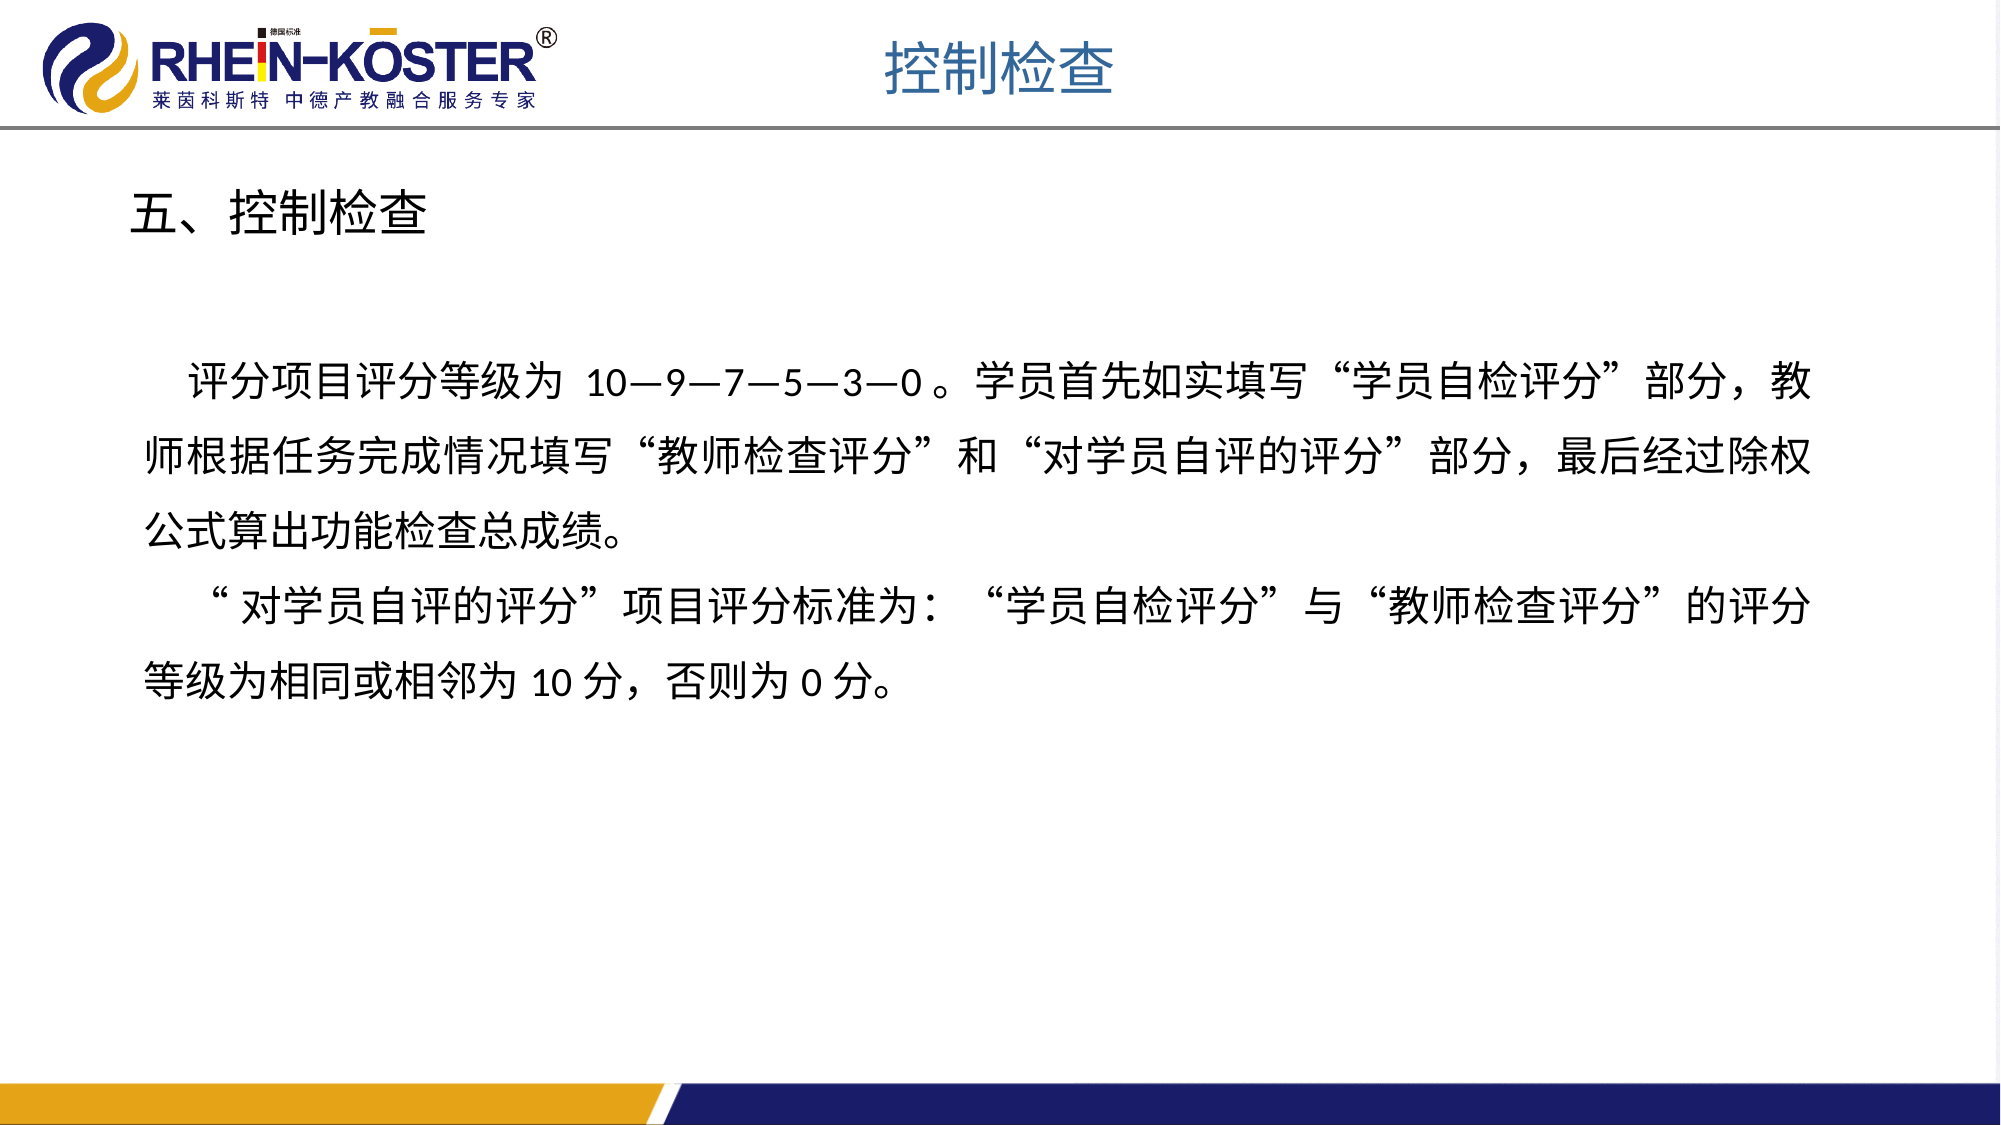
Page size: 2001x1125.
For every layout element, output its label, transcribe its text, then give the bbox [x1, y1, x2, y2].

list 控制检查 [487, 32, 1513, 125]
text_box 五、控制检查 [113, 143, 444, 249]
picture [0, 0, 2001, 1125]
text_box 评分项目评分等级为 10—9—7—5—3—0。学员首先如实填写“学员自检评分”部分，教师根据任务完成情况填写“教师检查评分”和“对学员自评的评分”部分，最后经过除权公式算出功能检查总成绩。 “对学员自评的评分”项目评分标准为：“学员自检评分”与“教师检查评分”的评分等级为相同或相邻为10分，否则为0分。 [129, 322, 1828, 713]
